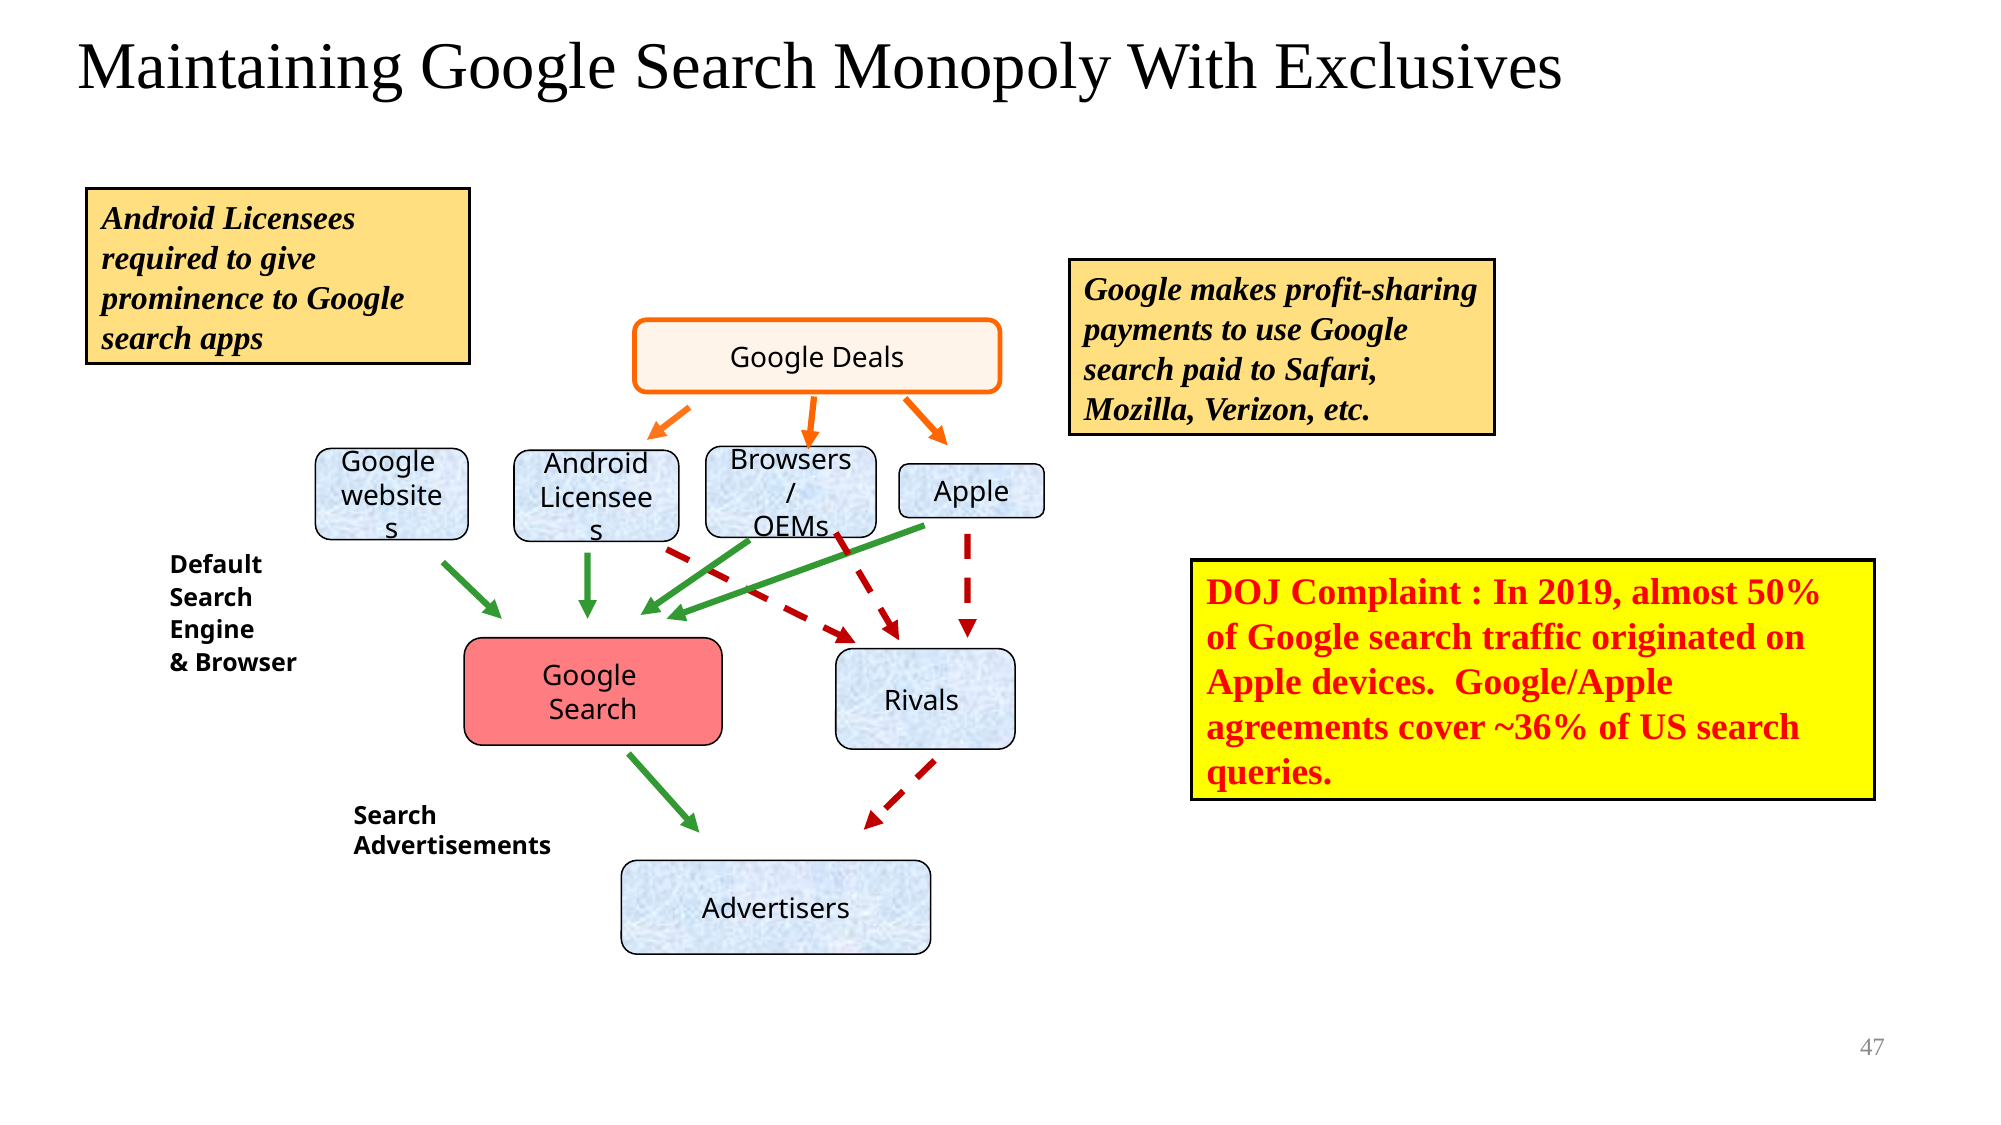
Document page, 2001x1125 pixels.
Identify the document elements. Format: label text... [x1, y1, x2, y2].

text_box Advertisers [621, 860, 931, 955]
text_box Browsers/ OEMs [705, 446, 877, 538]
title Maintaining Google Search Monopoly With Exclusives [62, 0, 1900, 137]
text_box [581, 552, 594, 619]
text_box [442, 562, 502, 619]
text_box Android Licensees required to give prominence to Google search apps [86, 188, 470, 364]
text_box [640, 539, 750, 616]
text_box [628, 753, 700, 833]
text_box Apple [899, 463, 1045, 518]
text_box Search Advertisements [338, 791, 567, 867]
slide_number 47 [1562, 1022, 1900, 1068]
text_box Google Search [464, 637, 723, 746]
text_box Default Search Engine & Browser [154, 541, 331, 684]
text_box [646, 407, 690, 440]
text_box DOJ Complaint : In 2019, almost 50% of Google search traffic originated on Apple devices. Google/Apple agreements cover ~36% of US search queries. [1191, 559, 1875, 800]
text_box [863, 816, 877, 830]
text_box [904, 398, 948, 446]
text_box [887, 626, 900, 641]
text_box Android Licensees [514, 450, 679, 542]
text_box Google makes profit-sharing payments to use Google search paid to Safari, Mozilla, Verizon, etc. [1069, 259, 1495, 435]
text_box [961, 623, 974, 638]
text_box [666, 553, 847, 621]
text_box [803, 396, 816, 450]
text_box Google websites [315, 448, 469, 540]
text_box Google Deals [634, 319, 1000, 393]
text_box [841, 631, 856, 644]
text_box Rivals [835, 648, 1016, 750]
